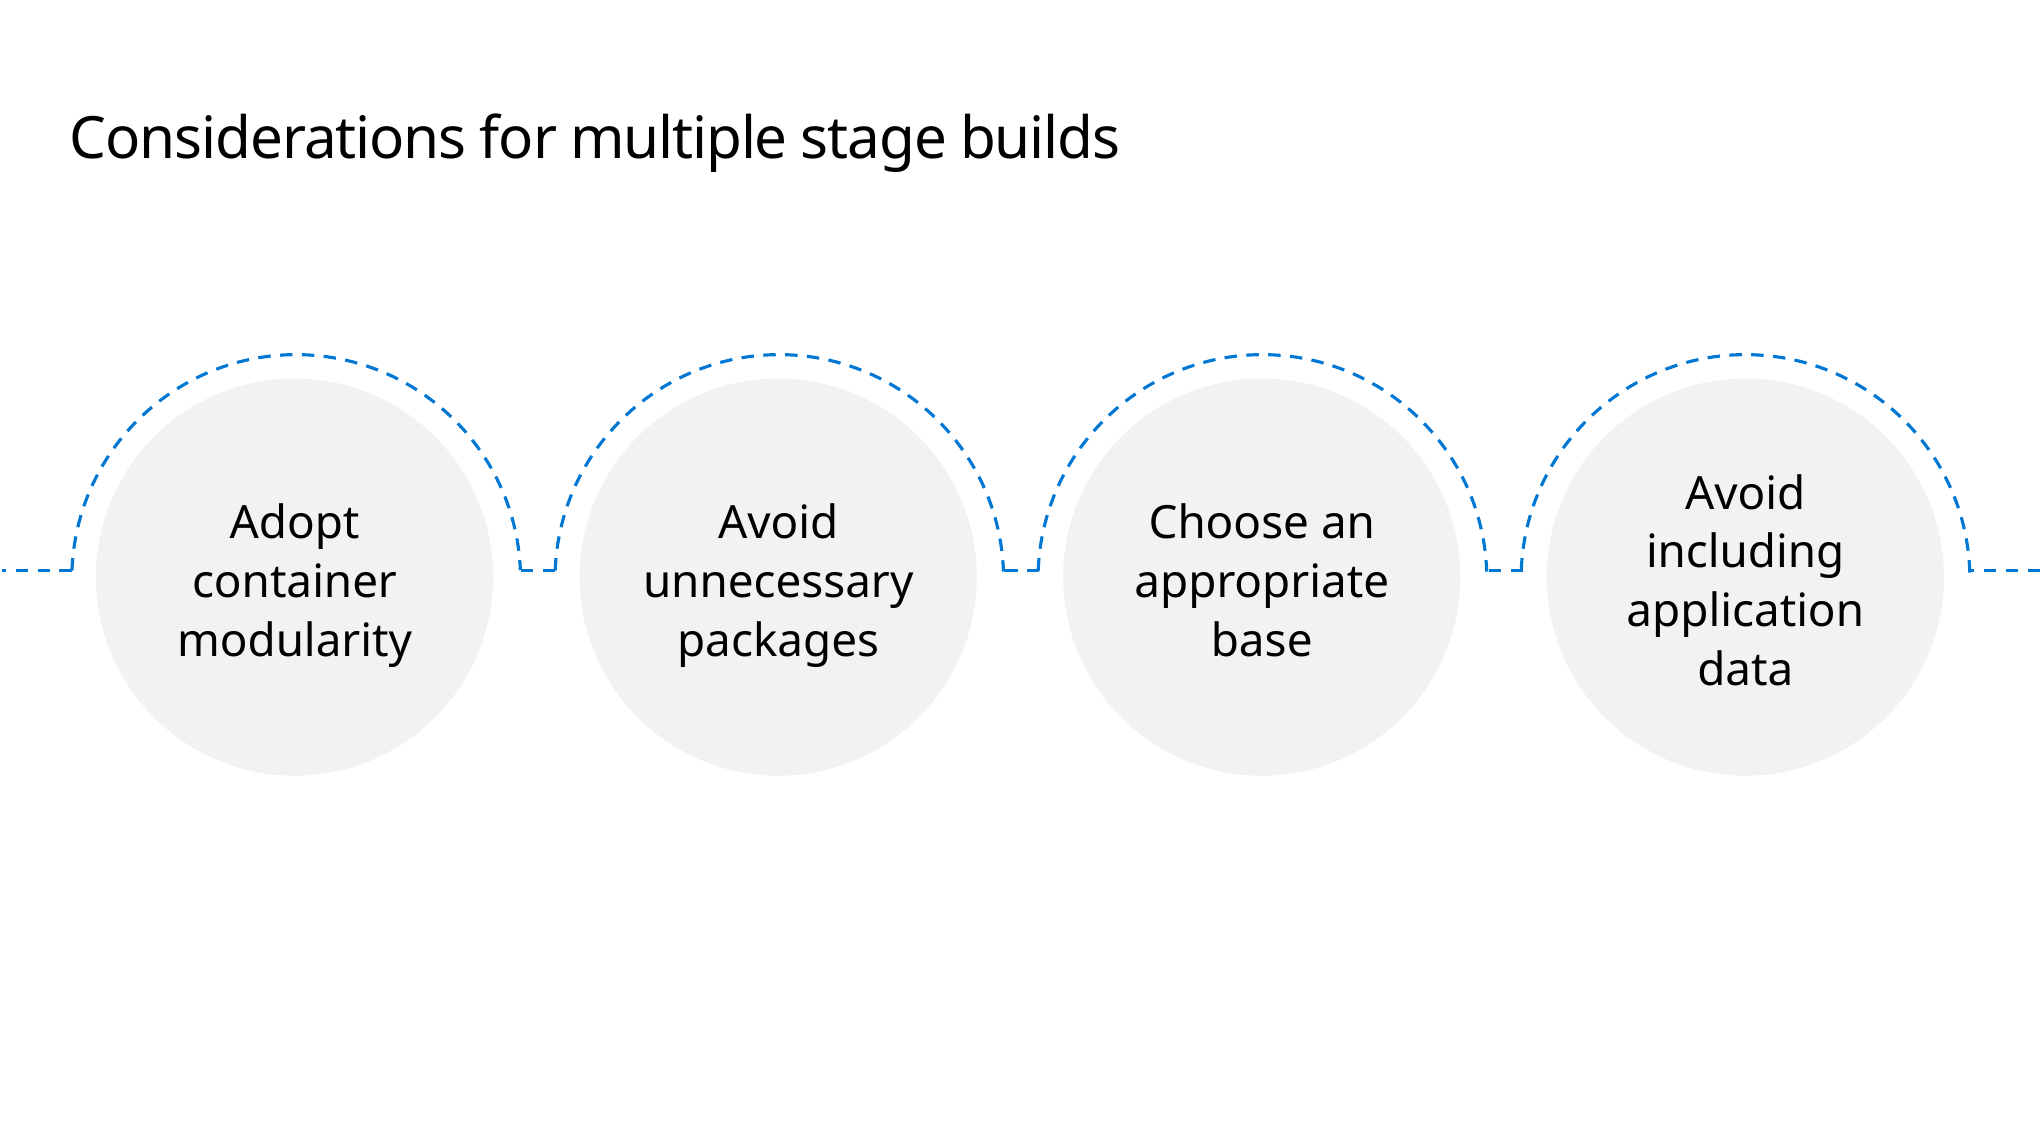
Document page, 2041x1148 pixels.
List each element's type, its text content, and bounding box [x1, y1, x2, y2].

text_box Choose an appropriate base [1062, 580, 1462, 777]
text_box Adopt container modularity [95, 580, 494, 777]
text_box Avoid including application data [1546, 580, 1945, 777]
picture [0, 352, 2041, 580]
title Considerations for multiple stage builds [70, 103, 1969, 172]
text_box Avoid unnecessary packages [578, 580, 978, 777]
